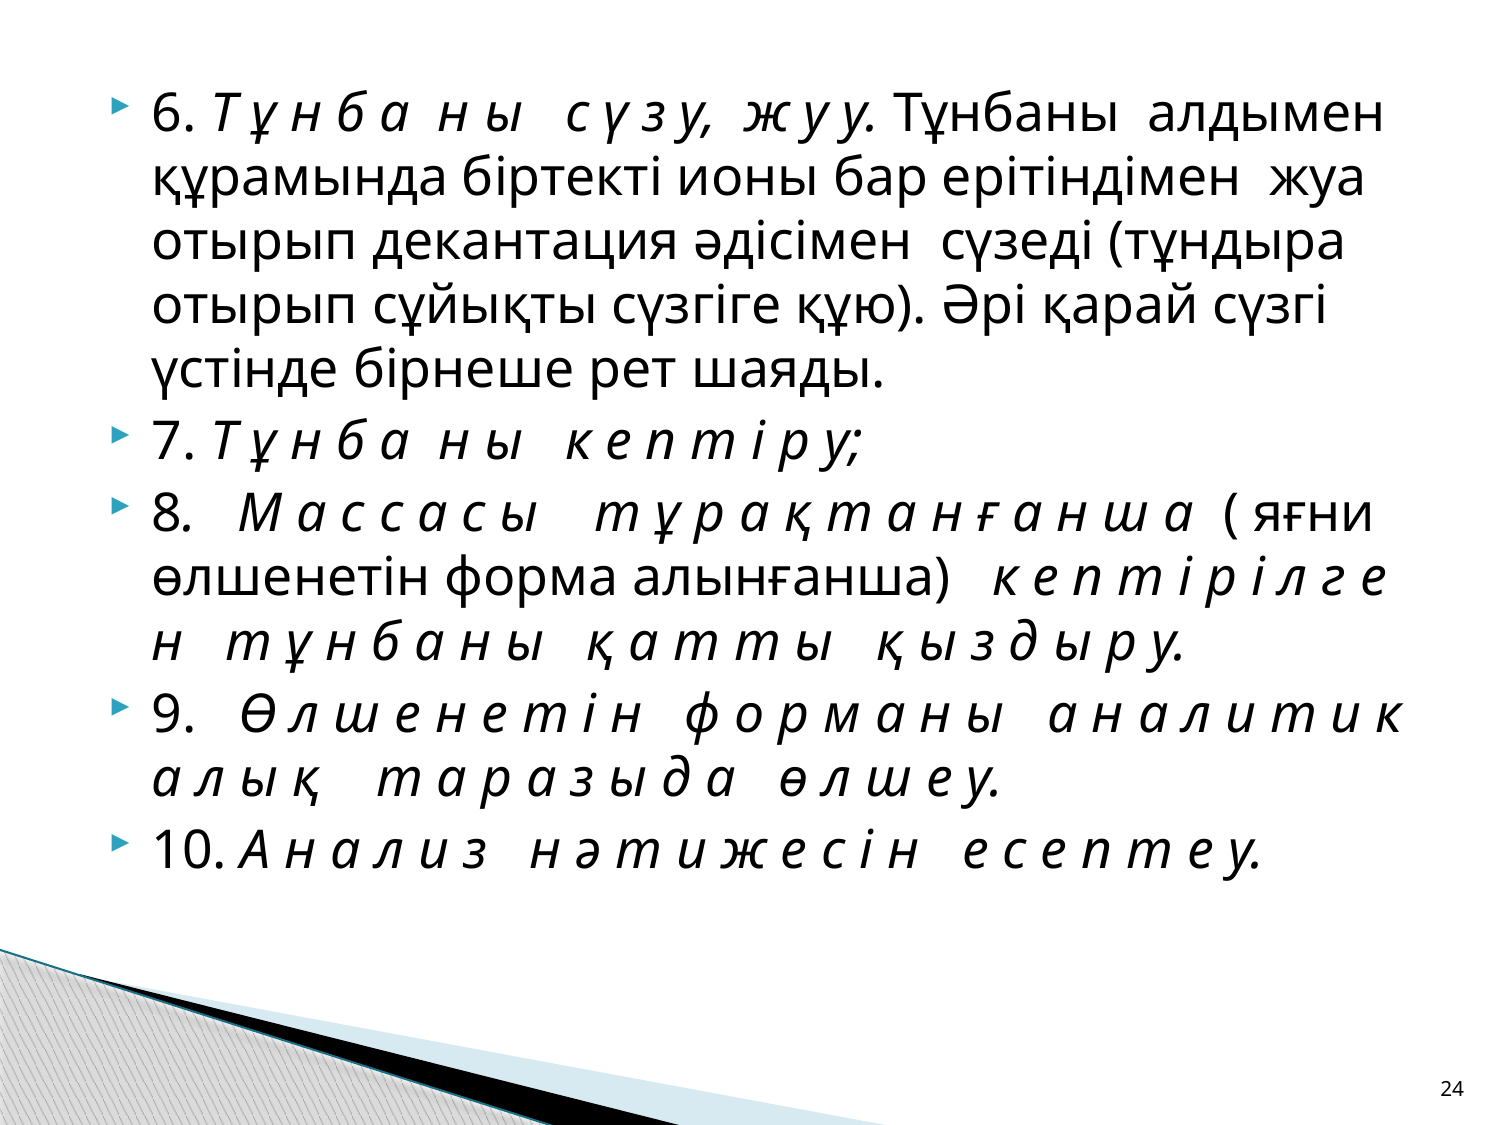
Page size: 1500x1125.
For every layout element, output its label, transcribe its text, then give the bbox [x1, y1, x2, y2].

slide_number 24 [1418, 1051, 1479, 1112]
list 6. Т ұ н б а н ы с ү з у, ж у у. Тұнбаны алдымен құрамында біртекті ионы бар ерітіндімен жуа отырып декантация әдісімен сүзеді (тұндыра отырып сұйықты сүзгіге құю). Әрі қарай сүзгі үстінде бірнеше рет шаяды. 7. Т ұ н б а н ы к е п т і р у; 8. М а с с а с ы т ұ р а қ т а н ғ а н ш а ( яғни өлшенетін форма алынғанша) к е п т і р і л г е н т ұ н б а н ы қ а т т ы қ ы з д ы р у. 9. Ө л ш е н е т і н ф о р м а н ы а н а л и т и к а л ы қ т а р а з ы д а ө л ш е у. 10. А н а л и з н ә т и ж е с і н е с е п т е у. [74, 70, 1426, 986]
